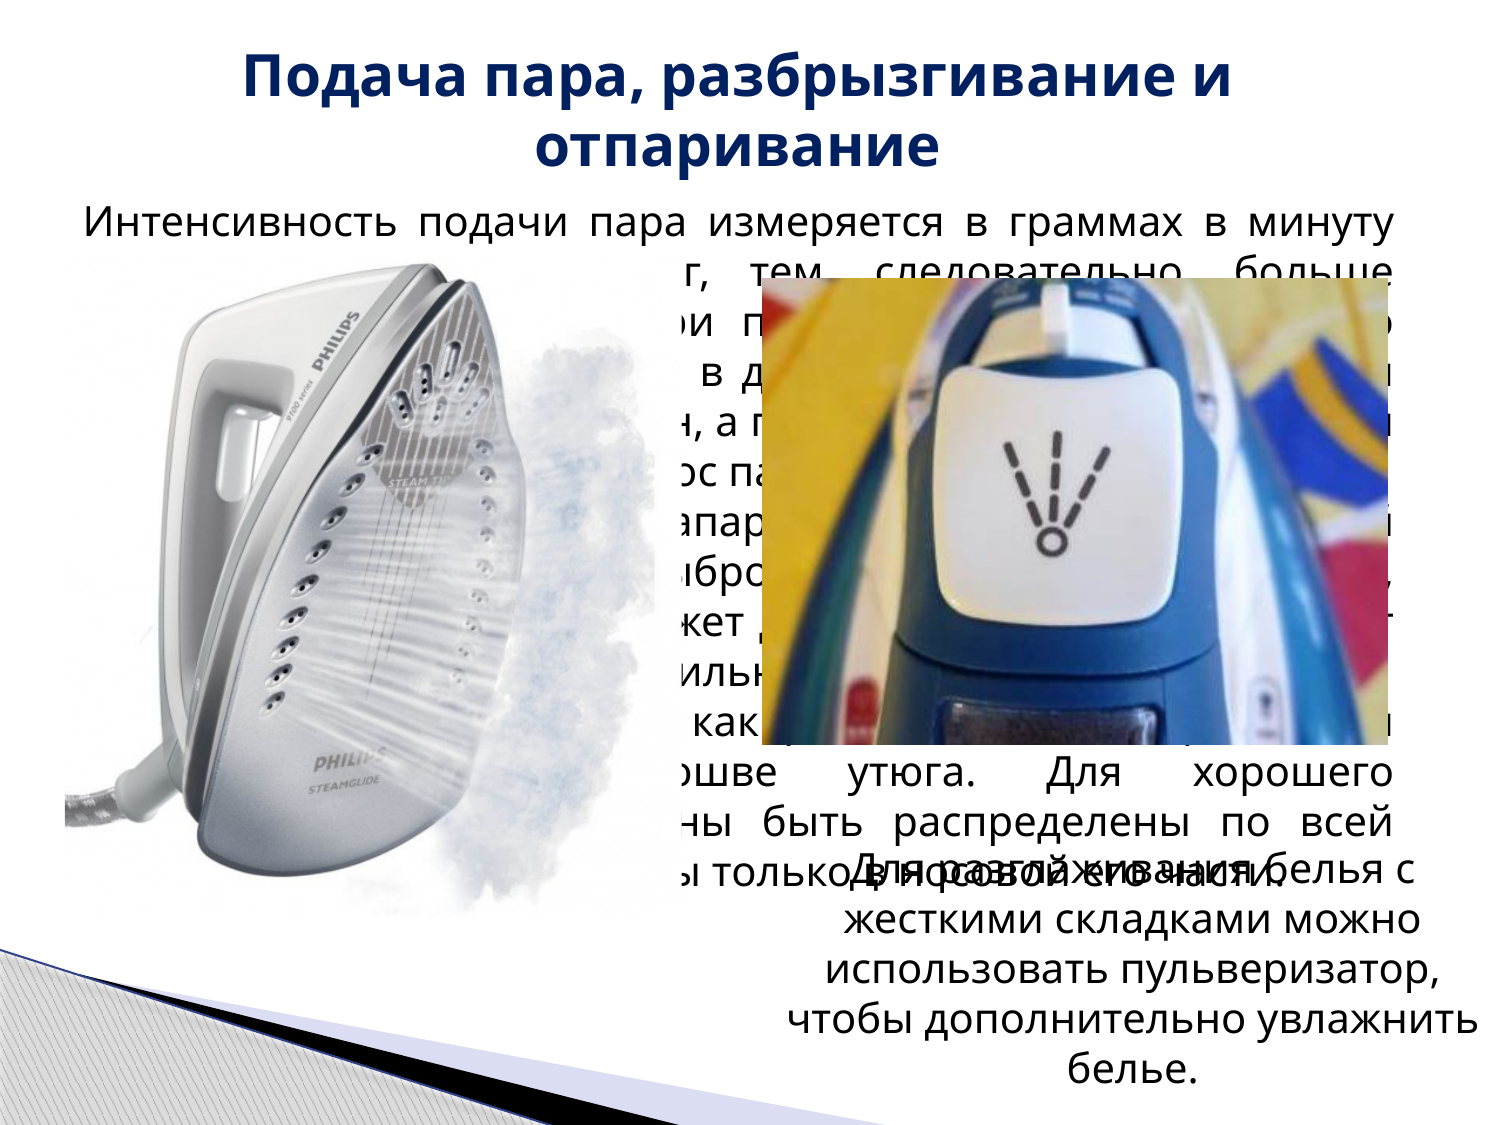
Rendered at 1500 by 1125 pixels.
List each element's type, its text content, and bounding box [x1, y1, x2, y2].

text_box Для разглаживания белья с жесткими складками можно использовать пульверизатор, чтобы дополнительно увлажнить белье. [757, 834, 1500, 1099]
picture [762, 278, 1389, 745]
picture [64, 255, 682, 918]
text_box Подача пара, разбрызгивание и отпаривание [88, 30, 1388, 186]
text_box Интенсивность подачи пара измеряется в граммах в минуту (г/мин). Чем мощнее утюг, тем, следовательно, больше скорость выброса пара. При переменной подаче пара его интенсивность регулируется в диапазоне от 15-30 г/мин, при усиленной - от 35 до 50 г/мин, а при турборежиме (эта функция есть не во всех утюгах) выброс пара может достигать 60 г/мин. Функция паровой или экстрапаровой удар или экстрапаровой взрыв (кратковременный выброс большого количества пара, который в ряде моделей может достигать 100 г/мин) облегчит разглаживание небольших сильно замятых участков ткани. Обратите внимание на то, как расположены отверстия для выхода пара на подошве утюга. Для хорошего пароувлажнения они должны быть распределены по всей подошве, а не сосредоточены только в носовой его части. [67, 187, 1409, 903]
